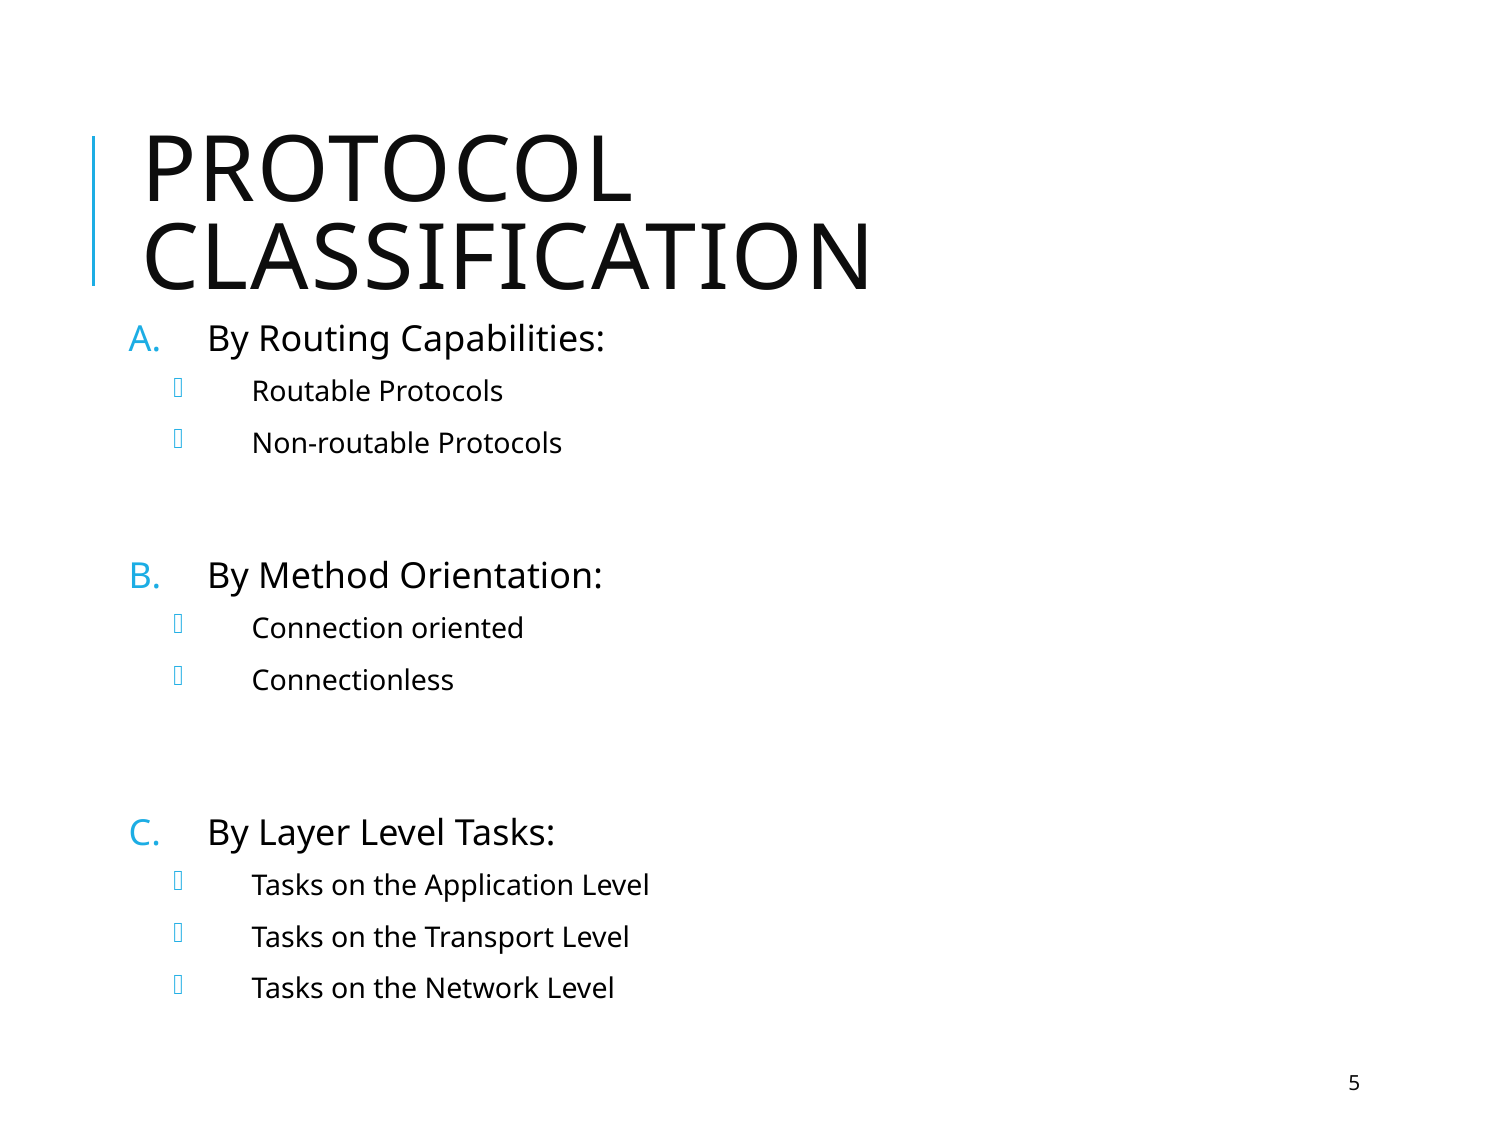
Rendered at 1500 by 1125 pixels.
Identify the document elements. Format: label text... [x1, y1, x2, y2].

slide_number 5 [1333, 1061, 1454, 1107]
list By Routing Capabilities: Routable Protocols Non-routable Protocols By Method Orientation: Connection oriented Connectionless By Layer Level Tasks: Tasks on the Application Level Tasks on the Transport Level Tasks on the Network Level [103, 299, 1454, 1013]
title Protocol Classification [126, 96, 1322, 299]
